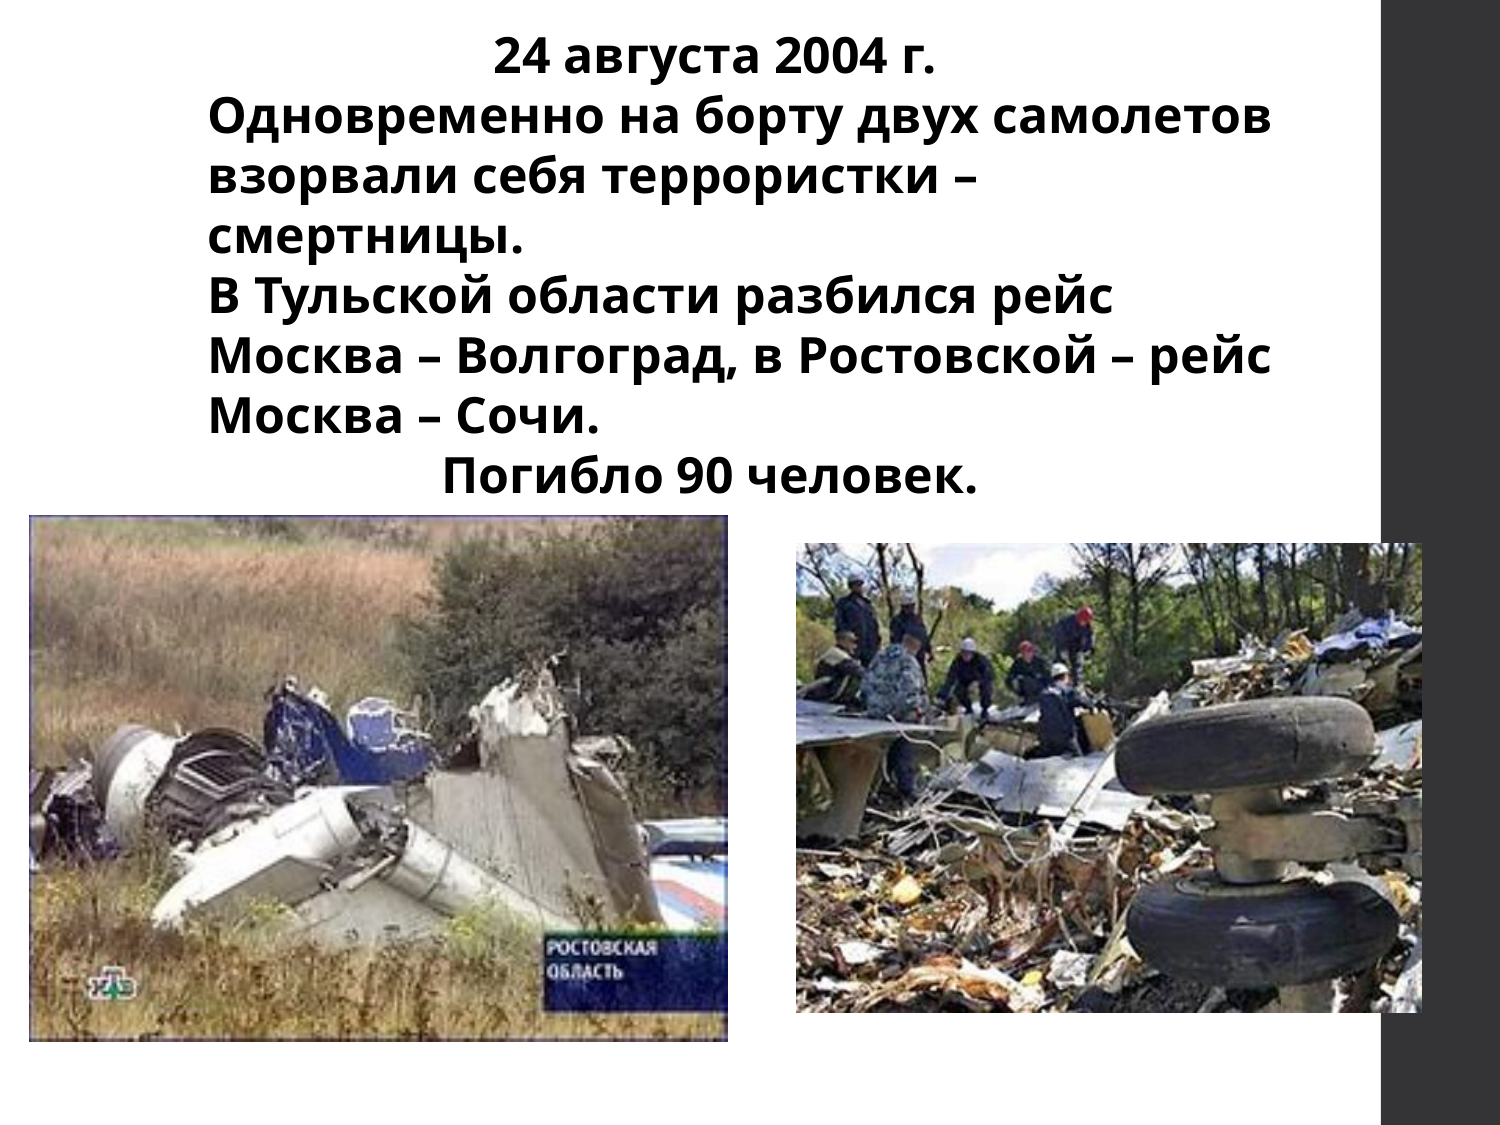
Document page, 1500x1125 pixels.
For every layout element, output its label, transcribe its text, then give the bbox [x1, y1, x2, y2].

picture [29, 515, 728, 1042]
text_box 24 августа 2004 г. Одновременно на борту двух самолетов взорвали себя террористки – смертницы. В Тульской области разбился рейс Москва – Волгоград, в Ростовской – рейс Москва – Сочи. Погибло 90 человек. [192, 15, 1308, 516]
picture [796, 543, 1423, 1013]
